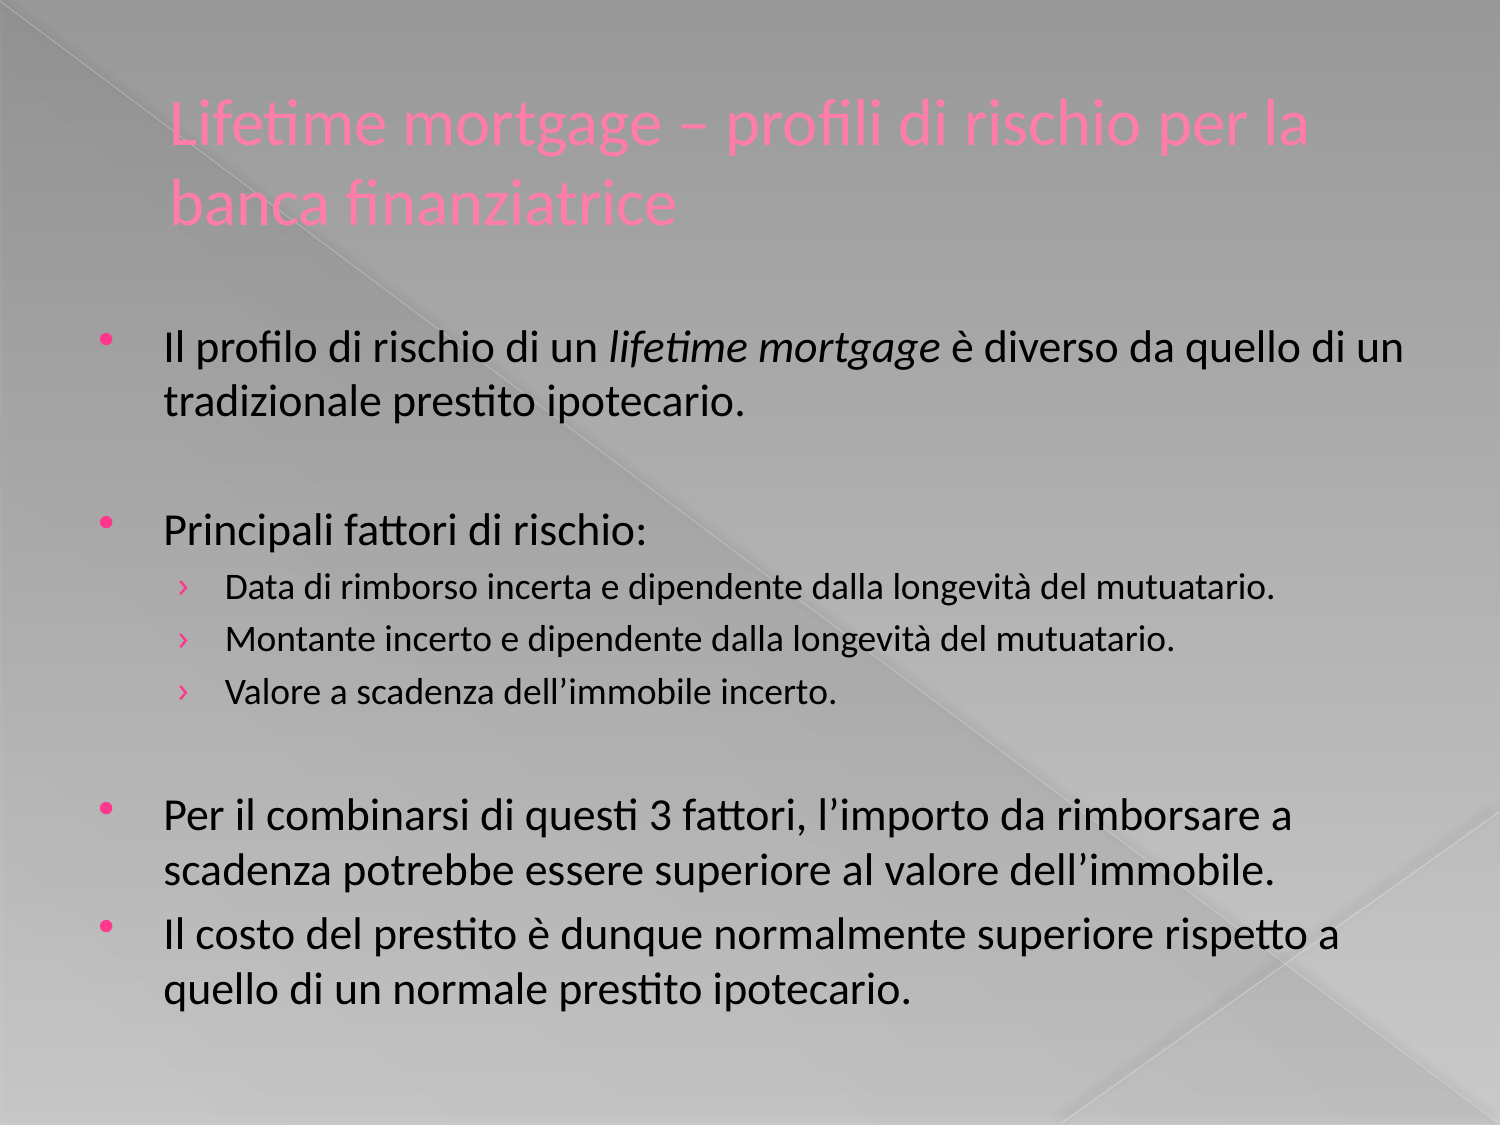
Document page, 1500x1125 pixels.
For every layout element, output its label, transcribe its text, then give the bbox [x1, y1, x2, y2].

title Lifetime mortgage – profili di rischio per la banca finanziatrice [75, 43, 1425, 274]
list Il profilo di rischio di un lifetime mortgage è diverso da quello di un tradizionale prestito ipotecario. Principali fattori di rischio: Data di rimborso incerta e dipendente dalla longevità del mutuatario. Montante incerto e dipendente dalla longevità del mutuatario. Valore a scadenza dell’immobile incerto. Per il combinarsi di questi 3 fattori, l’importo da rimborsare a scadenza potrebbe essere superiore al valore dell’immobile. Il costo del prestito è dunque normalmente superiore rispetto a quello di un normale prestito ipotecario. [75, 308, 1425, 1059]
